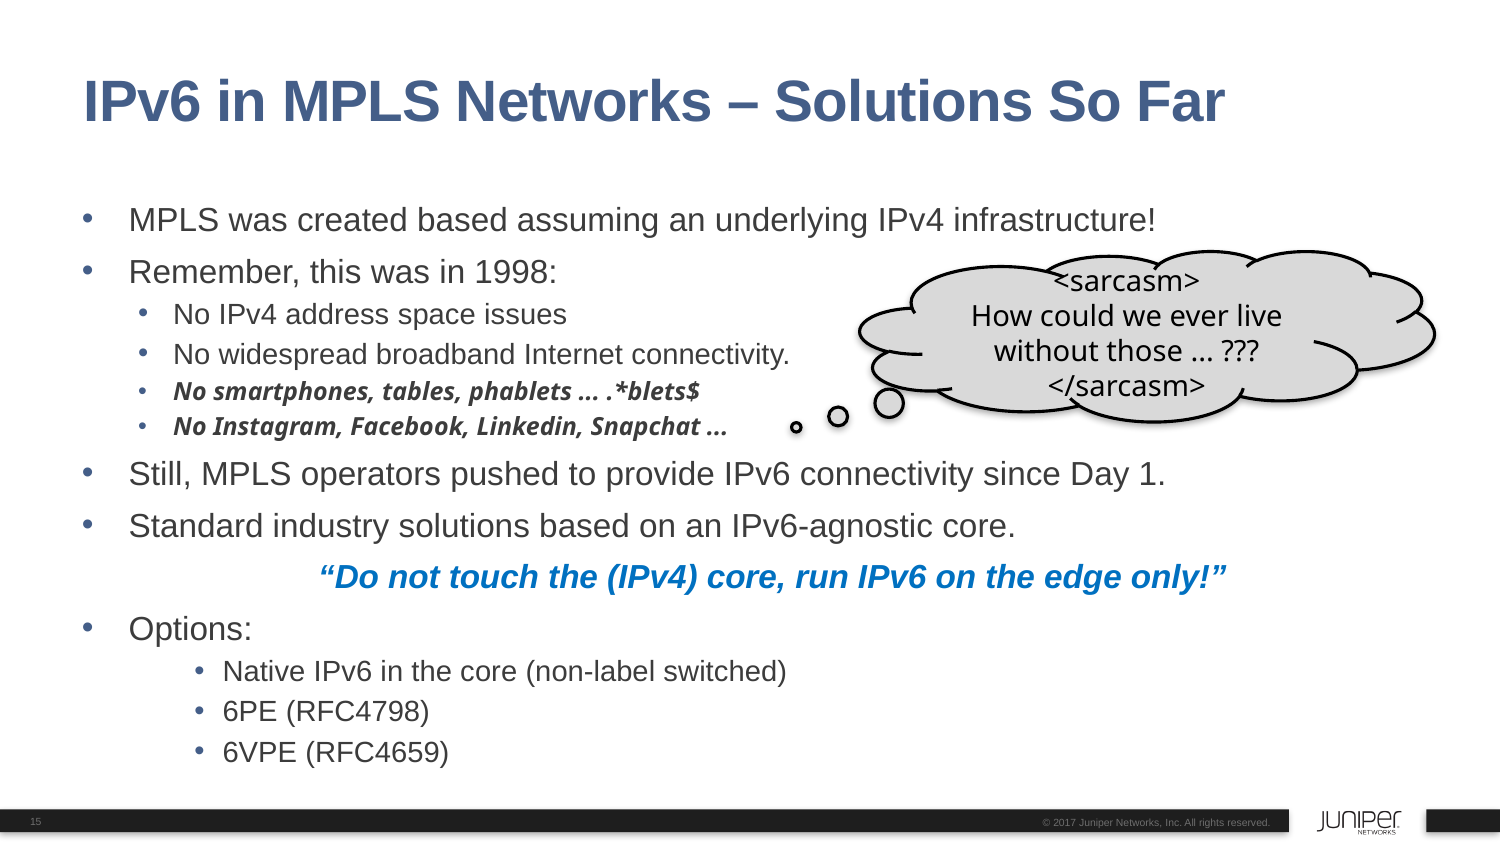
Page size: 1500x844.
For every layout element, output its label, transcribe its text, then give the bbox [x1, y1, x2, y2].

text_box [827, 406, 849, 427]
list MPLS was created based assuming an underlying IPv4 infrastructure! Remember, this was in 1998: No IPv4 address space issues No widespread broadband Internet connectivity. No smartphones, tables, phablets ... .*blets$ No Instagram, Facebook, Linkedin, Snapchat ... Still, MPLS operators pushed to provide IPv6 connectivity since Day 1. Standard industry solutions based on an IPv6-agnostic core. “Do not touch the (IPv4) core, run IPv6 on the edge only!” Options: Native IPv6 in the core (non-label switched) 6PE (RFC4798) 6VPE (RFC4659) [72, 193, 1474, 716]
text_box <sarcasm> How could we ever live without those ... ??? </sarcasm> [858, 250, 1436, 423]
picture [1315, 808, 1404, 836]
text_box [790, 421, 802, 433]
title IPv6 in MPLS Networks – Solutions So Far [74, 0, 1424, 134]
